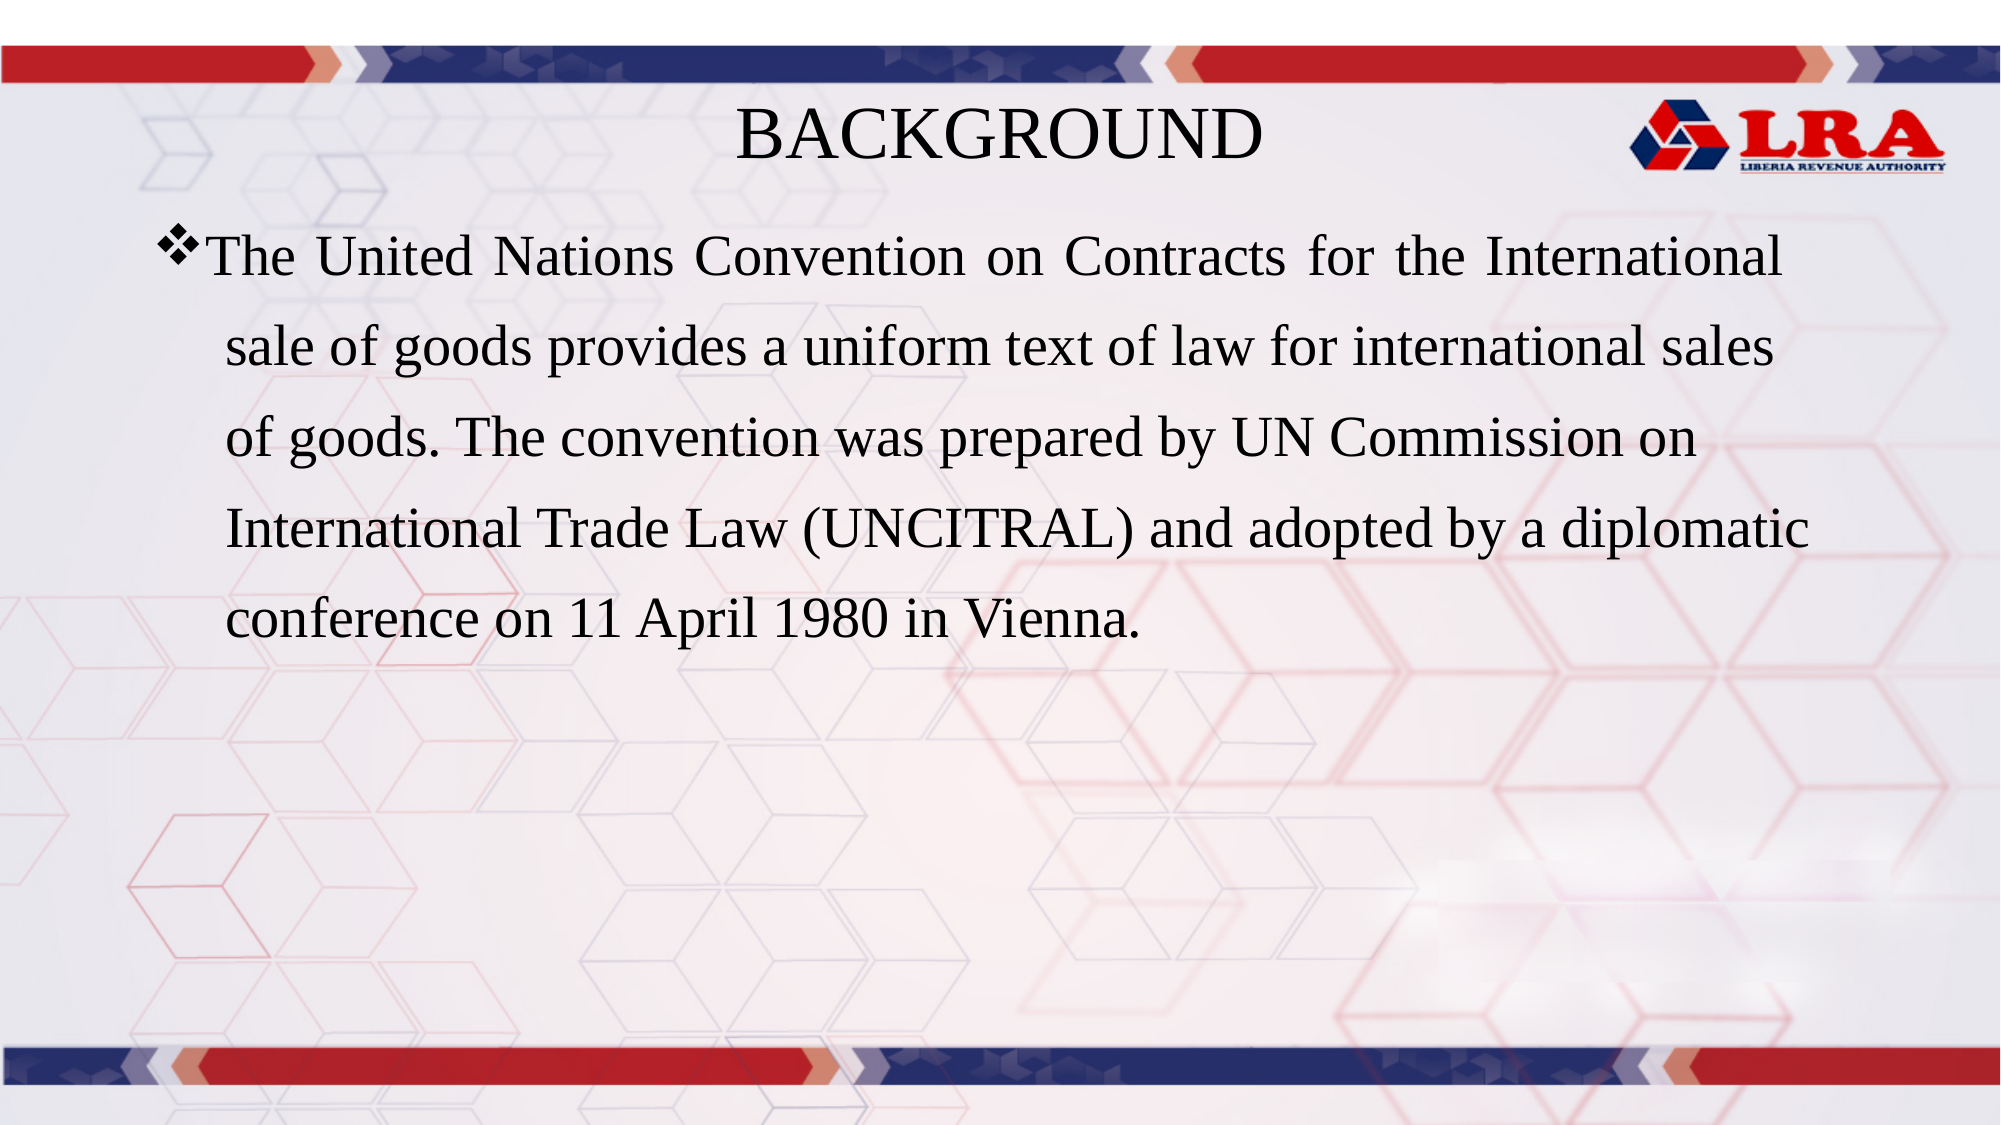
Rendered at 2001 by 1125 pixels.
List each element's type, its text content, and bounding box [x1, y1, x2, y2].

list The United Nations Convention on Contracts for the International sale of goods provides a uniform text of law for international sales of goods. The convention was prepared by UN Commission on International Trade Law (UNCITRAL) and adopted by a diplomatic conference on 11 April 1980 in Vienna. [137, 209, 1863, 1050]
picture [0, 0, 2001, 1125]
title BACKGROUND [137, 59, 1863, 209]
